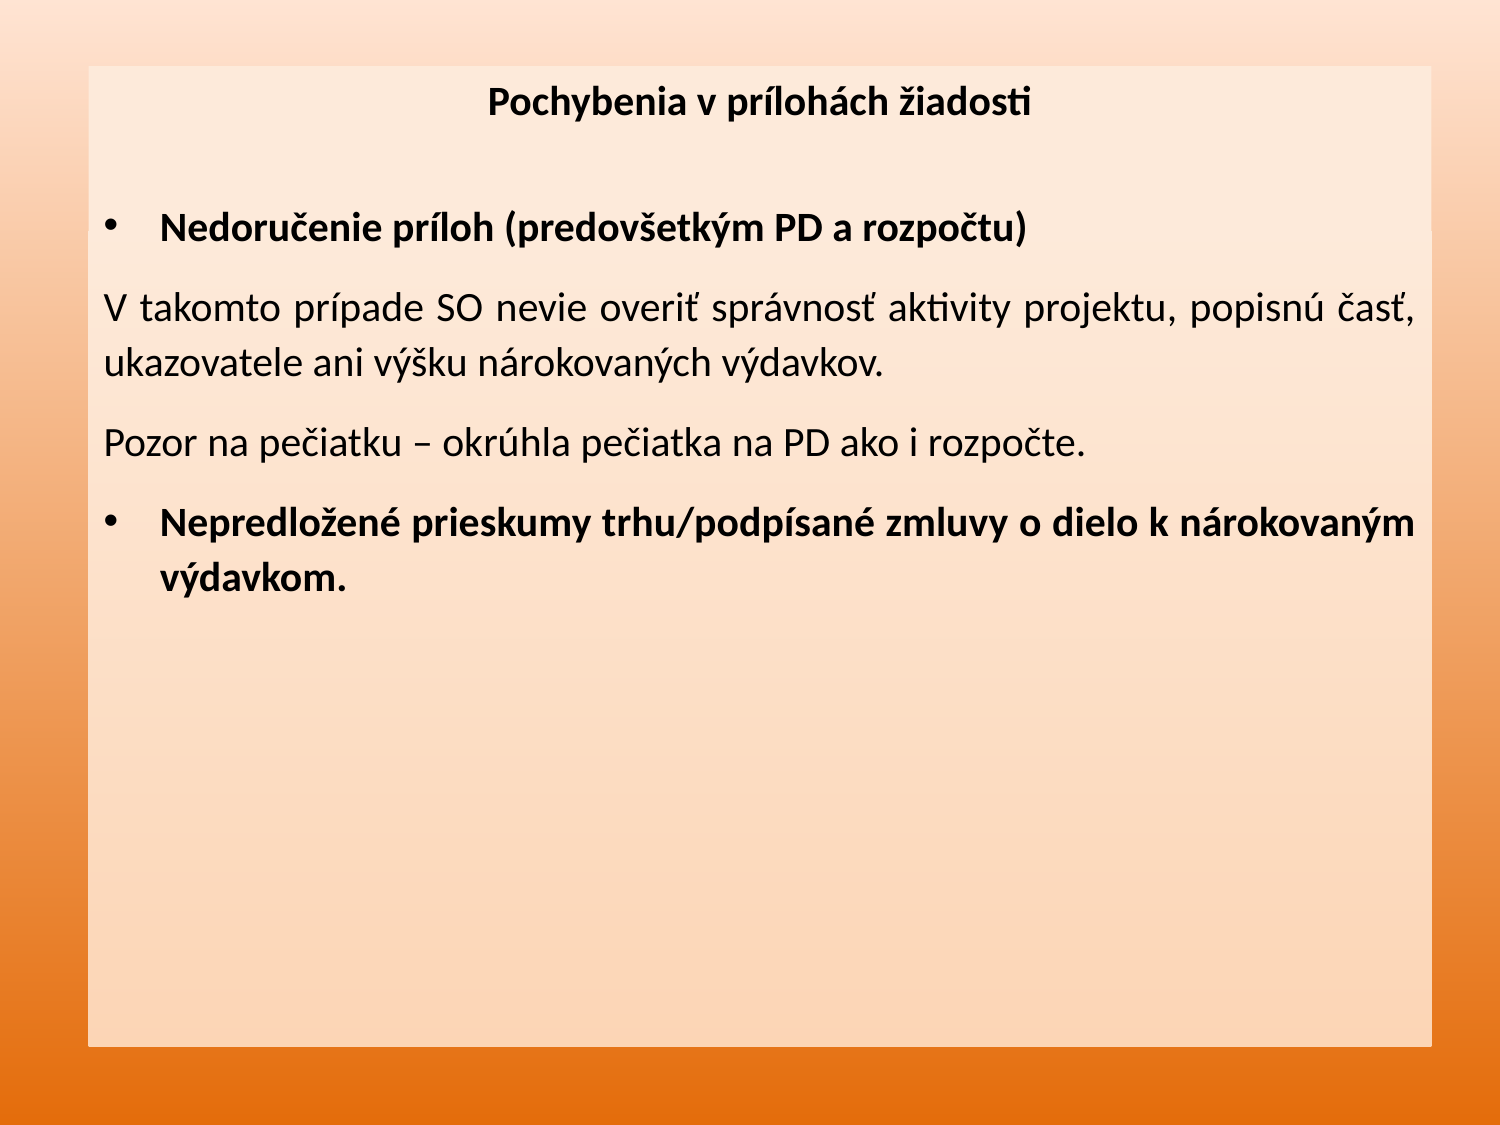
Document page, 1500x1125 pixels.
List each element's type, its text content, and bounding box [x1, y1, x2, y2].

list Pochybenia v prílohách žiadosti Nedoručenie príloh (predovšetkým PD a rozpočtu) V takomto prípade SO nevie overiť správnosť aktivity projektu, popisnú časť, ukazovatele ani výšku nárokovaných výdavkov. Pozor na pečiatku – okrúhla pečiatka na PD ako i rozpočte. Nepredložené prieskumy trhu/podpísané zmluvy o dielo k nárokovaným výdavkom. [88, 66, 1432, 1048]
